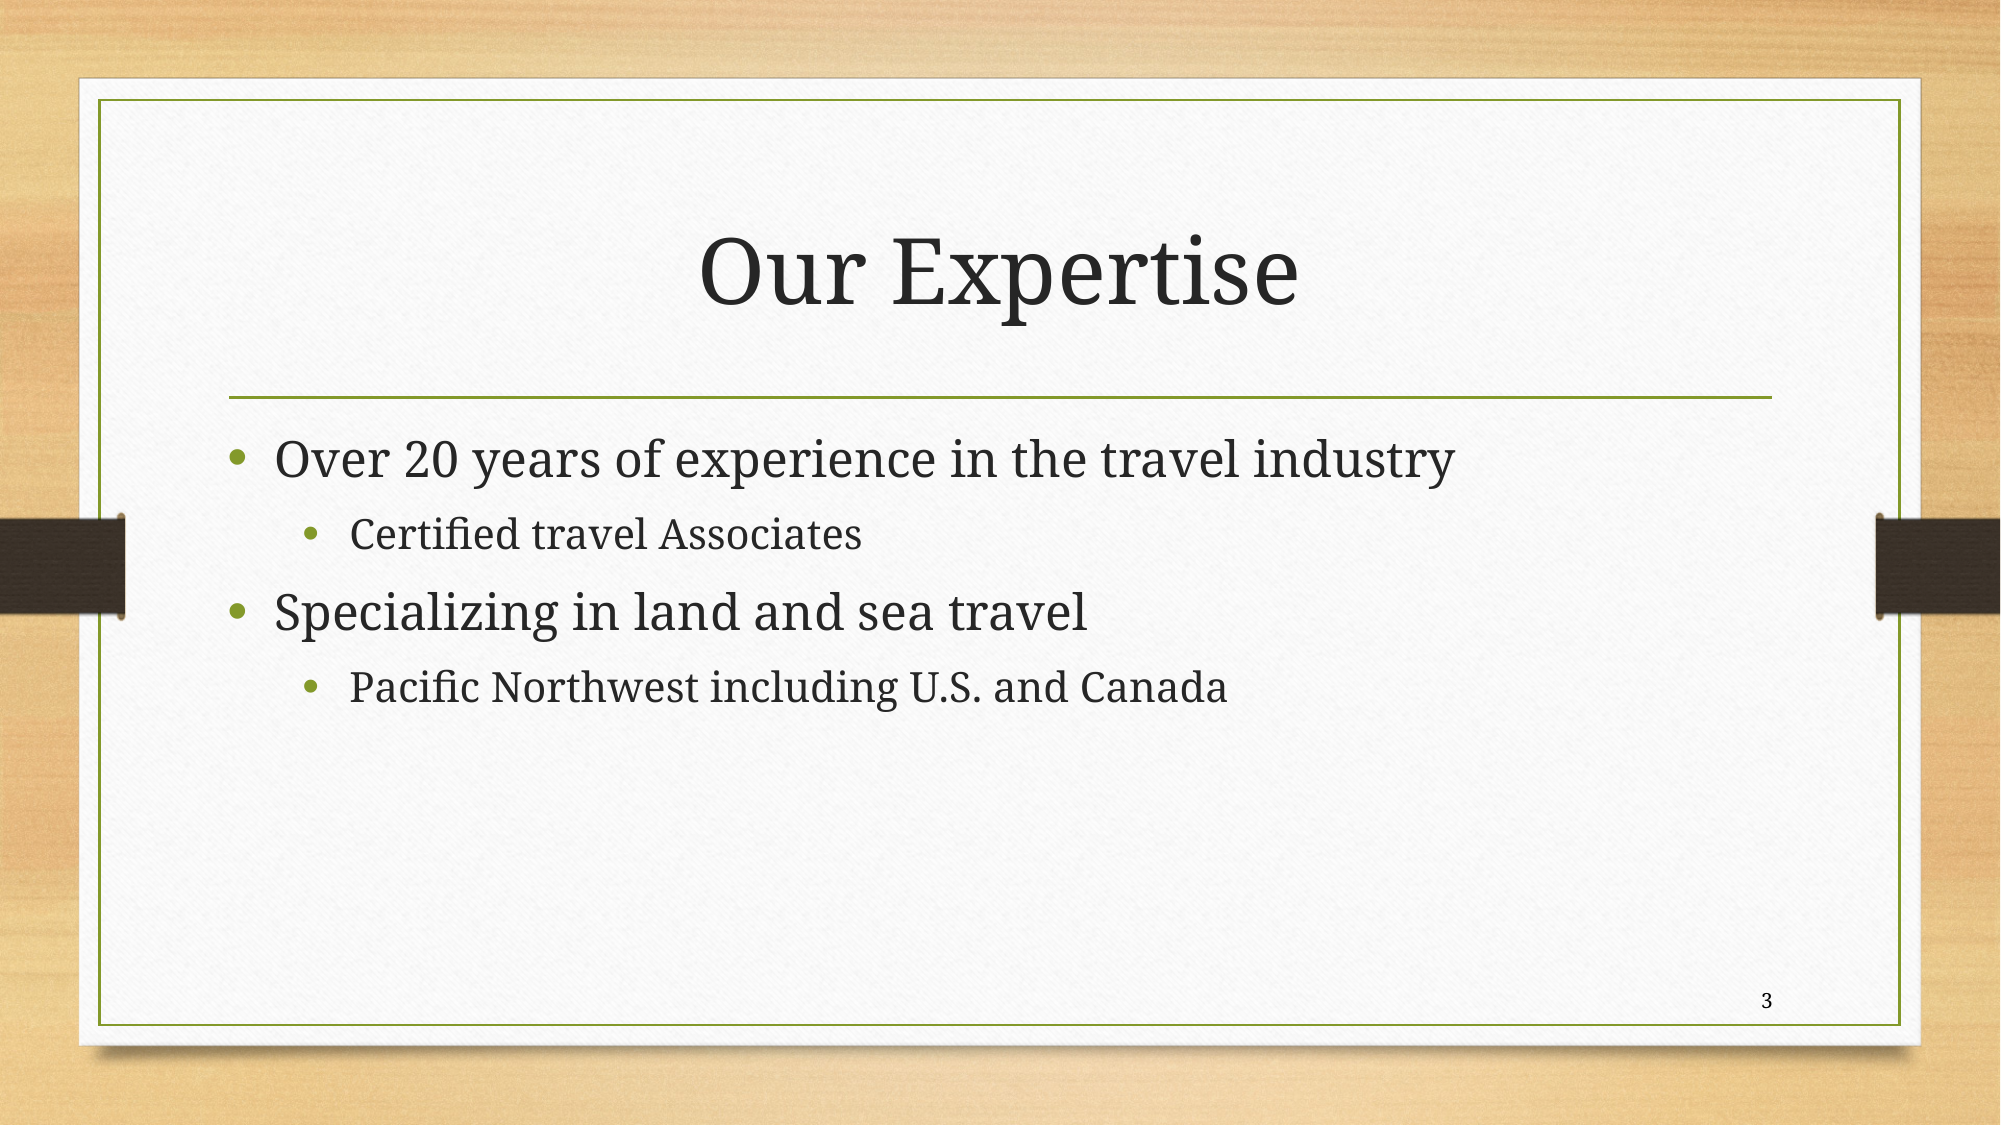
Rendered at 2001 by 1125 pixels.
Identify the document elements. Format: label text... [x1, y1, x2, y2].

picture [0, 0, 2001, 1125]
slide_number 3 [1698, 979, 1788, 1025]
list Over 20 years of experience in the travel industry Certified travel Associates Specializing in land and sea travel Pacific Northwest including U.S. and Canada [212, 419, 1788, 964]
title Our Expertise [212, 161, 1788, 375]
